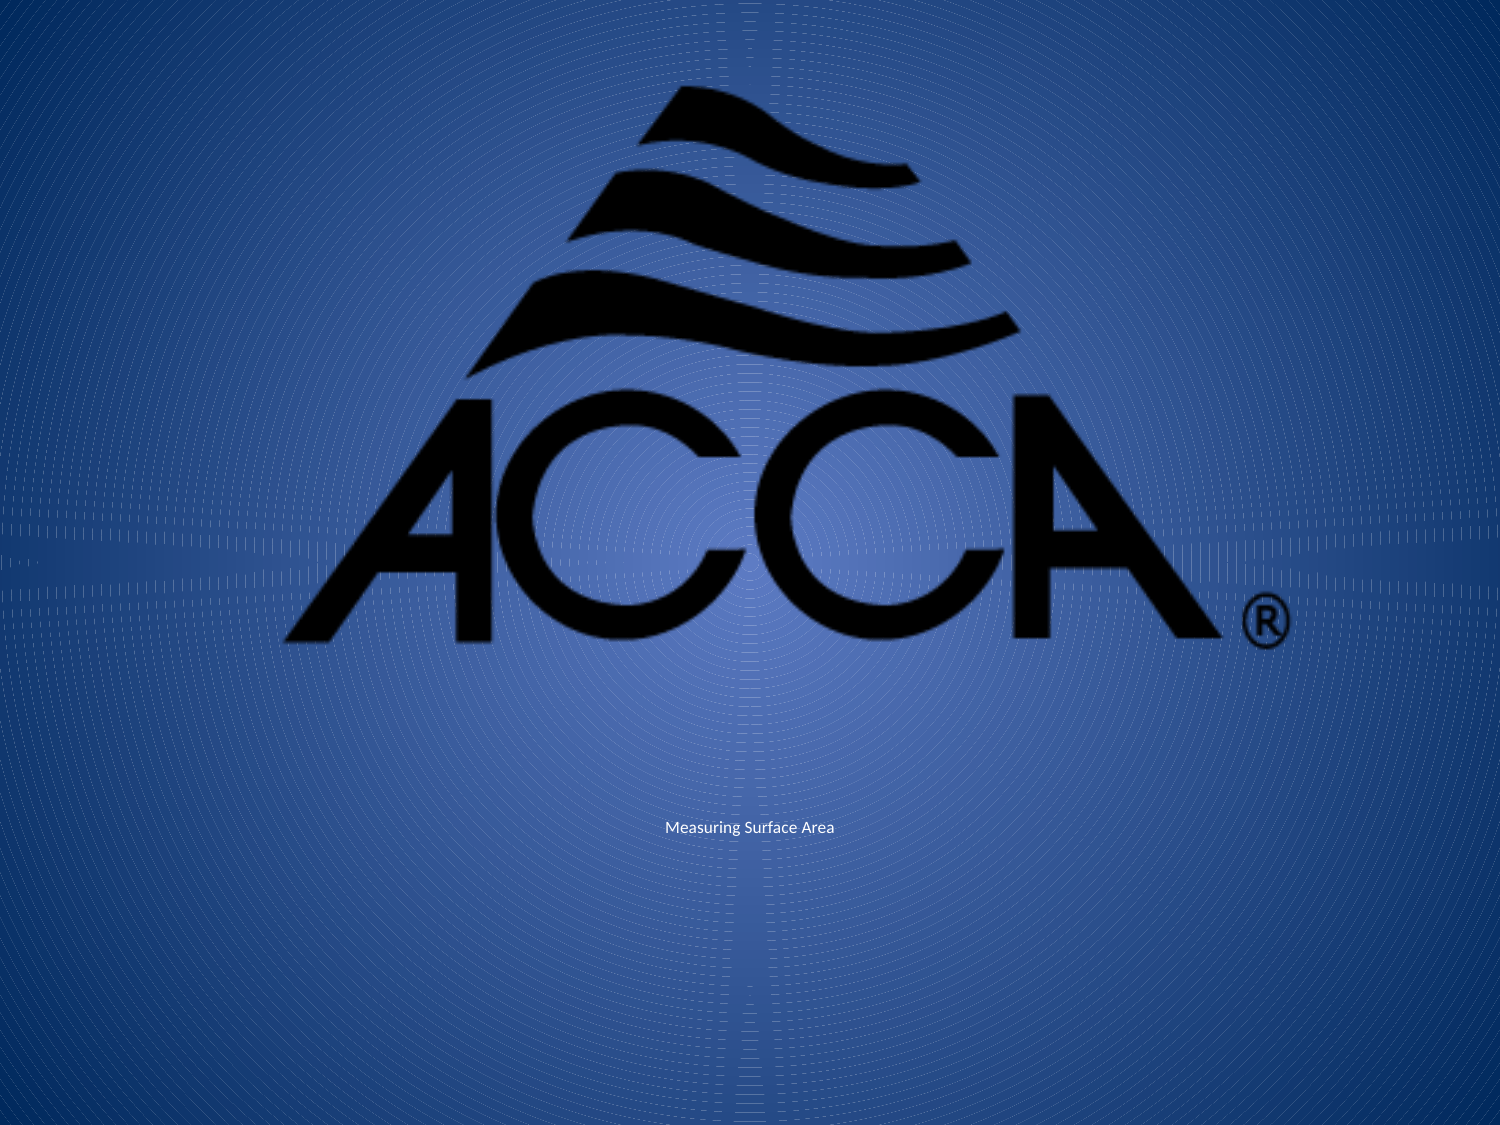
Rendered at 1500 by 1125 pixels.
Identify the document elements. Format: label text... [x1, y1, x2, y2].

picture [237, 24, 1334, 738]
title Measuring Surface Area [0, 787, 1500, 888]
